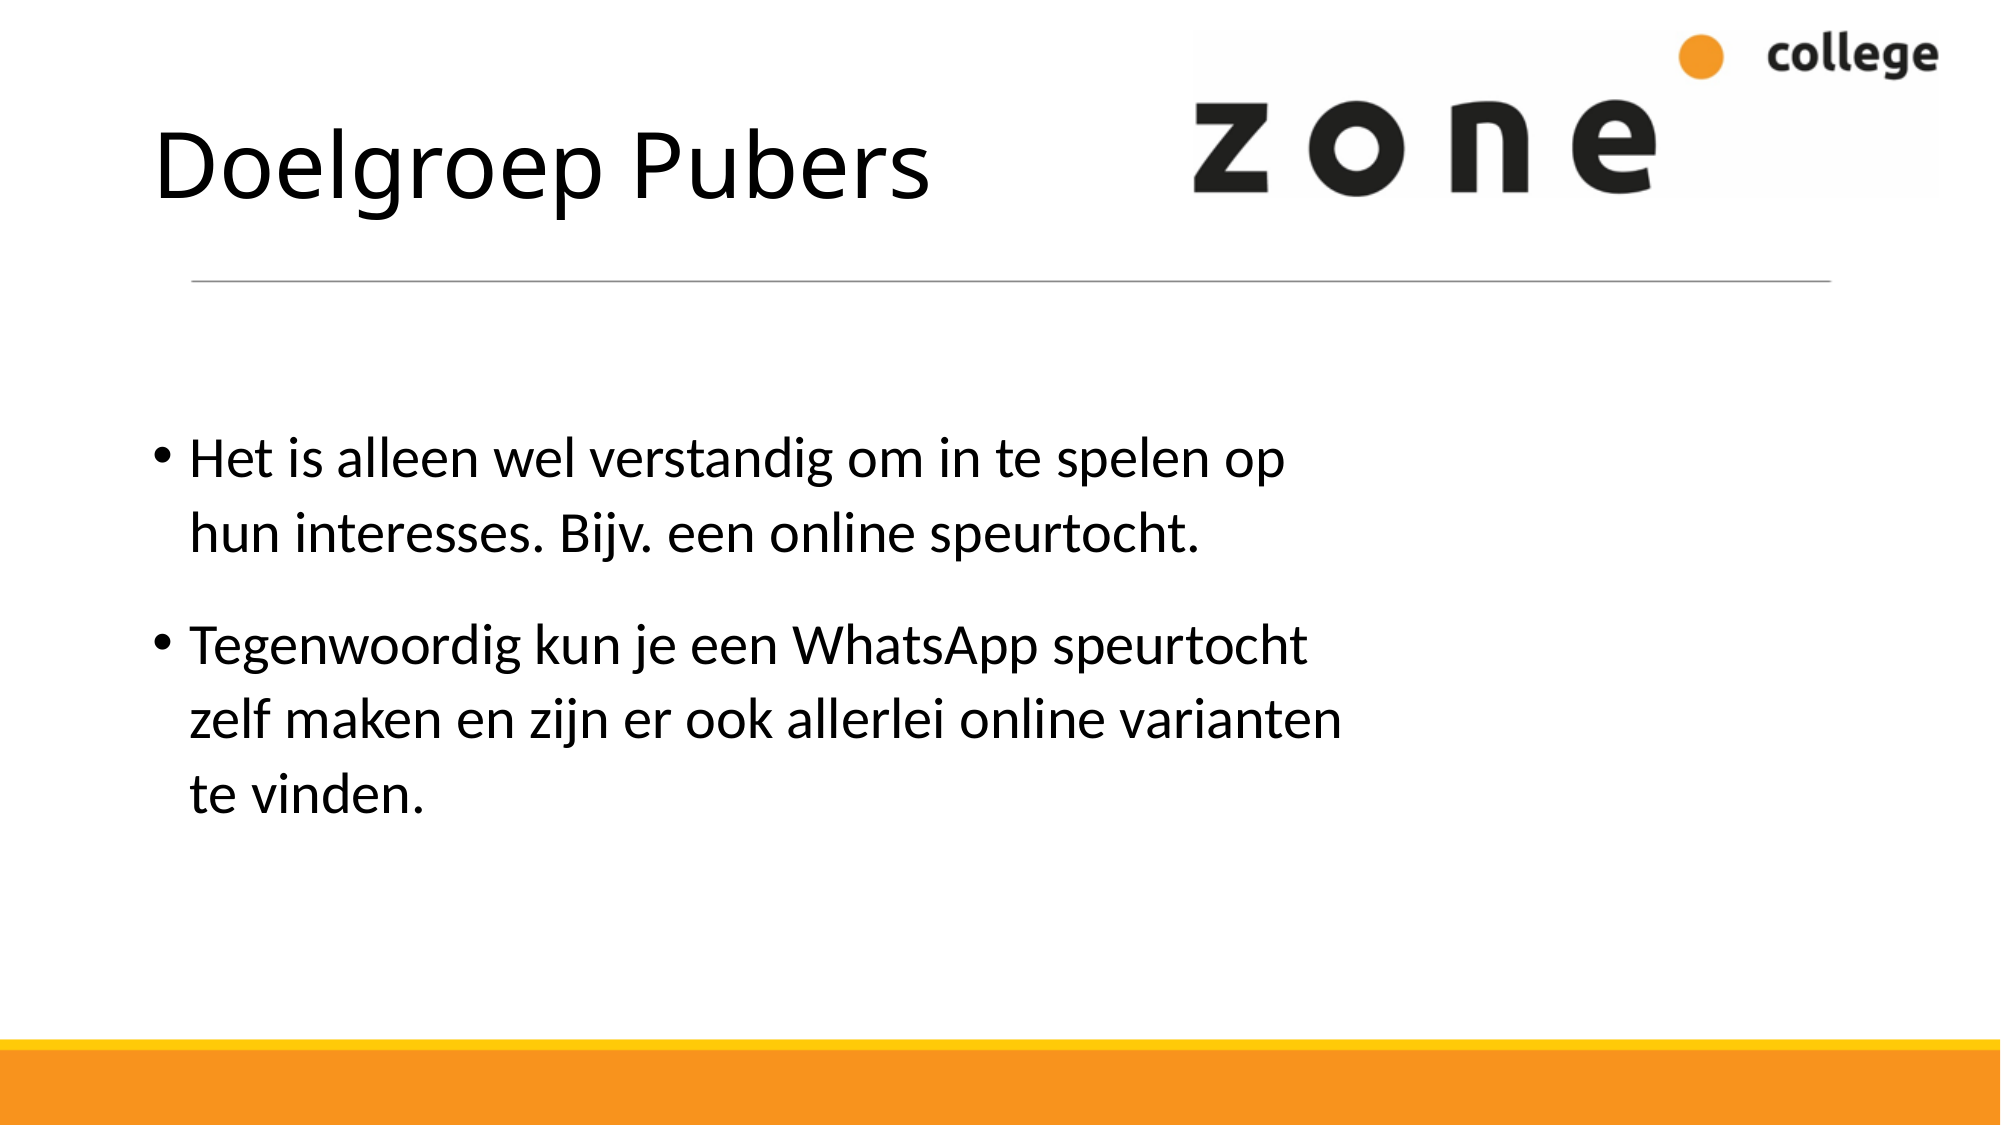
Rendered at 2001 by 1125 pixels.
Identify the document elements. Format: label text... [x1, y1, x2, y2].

title Doelgroep Pubers [137, 59, 1863, 278]
list Het is alleen wel verstandig om in te spelen op hun interesses. Bijv. een online speurtocht. Tegenwoordig kun je een WhatsApp speurtocht zelf maken en zijn er ook allerlei online varianten te vinden. [137, 299, 1361, 1014]
picture [0, 0, 2001, 1125]
